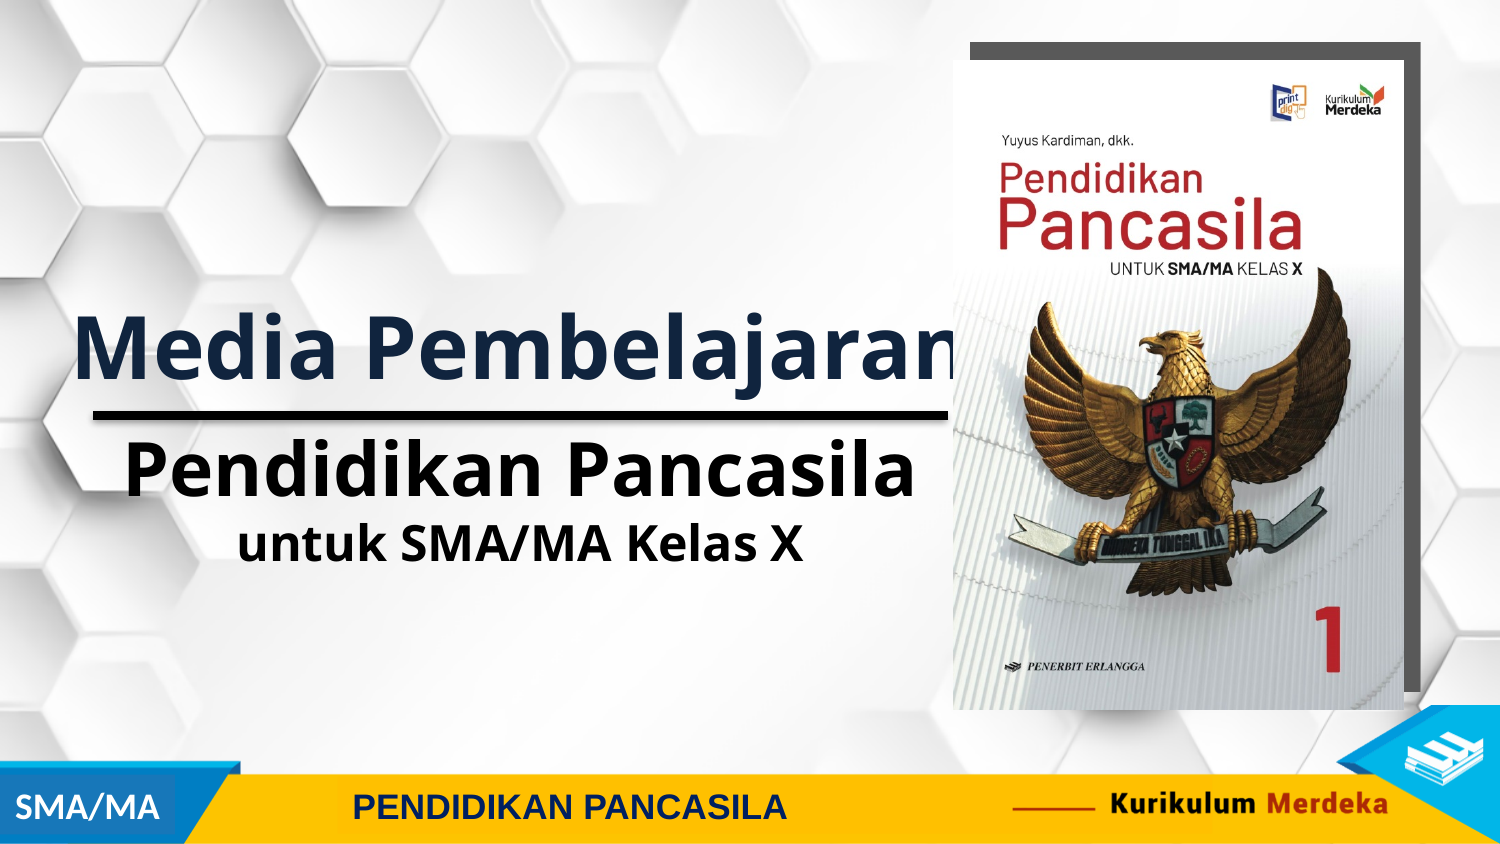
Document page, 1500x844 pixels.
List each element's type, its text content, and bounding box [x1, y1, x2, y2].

picture [0, 0, 1500, 705]
text_box Media Pembelajaran [55, 284, 947, 405]
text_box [0, 705, 1500, 844]
text_box Pendidikan Pancasila untuk SMA/MA Kelas X [55, 413, 947, 579]
